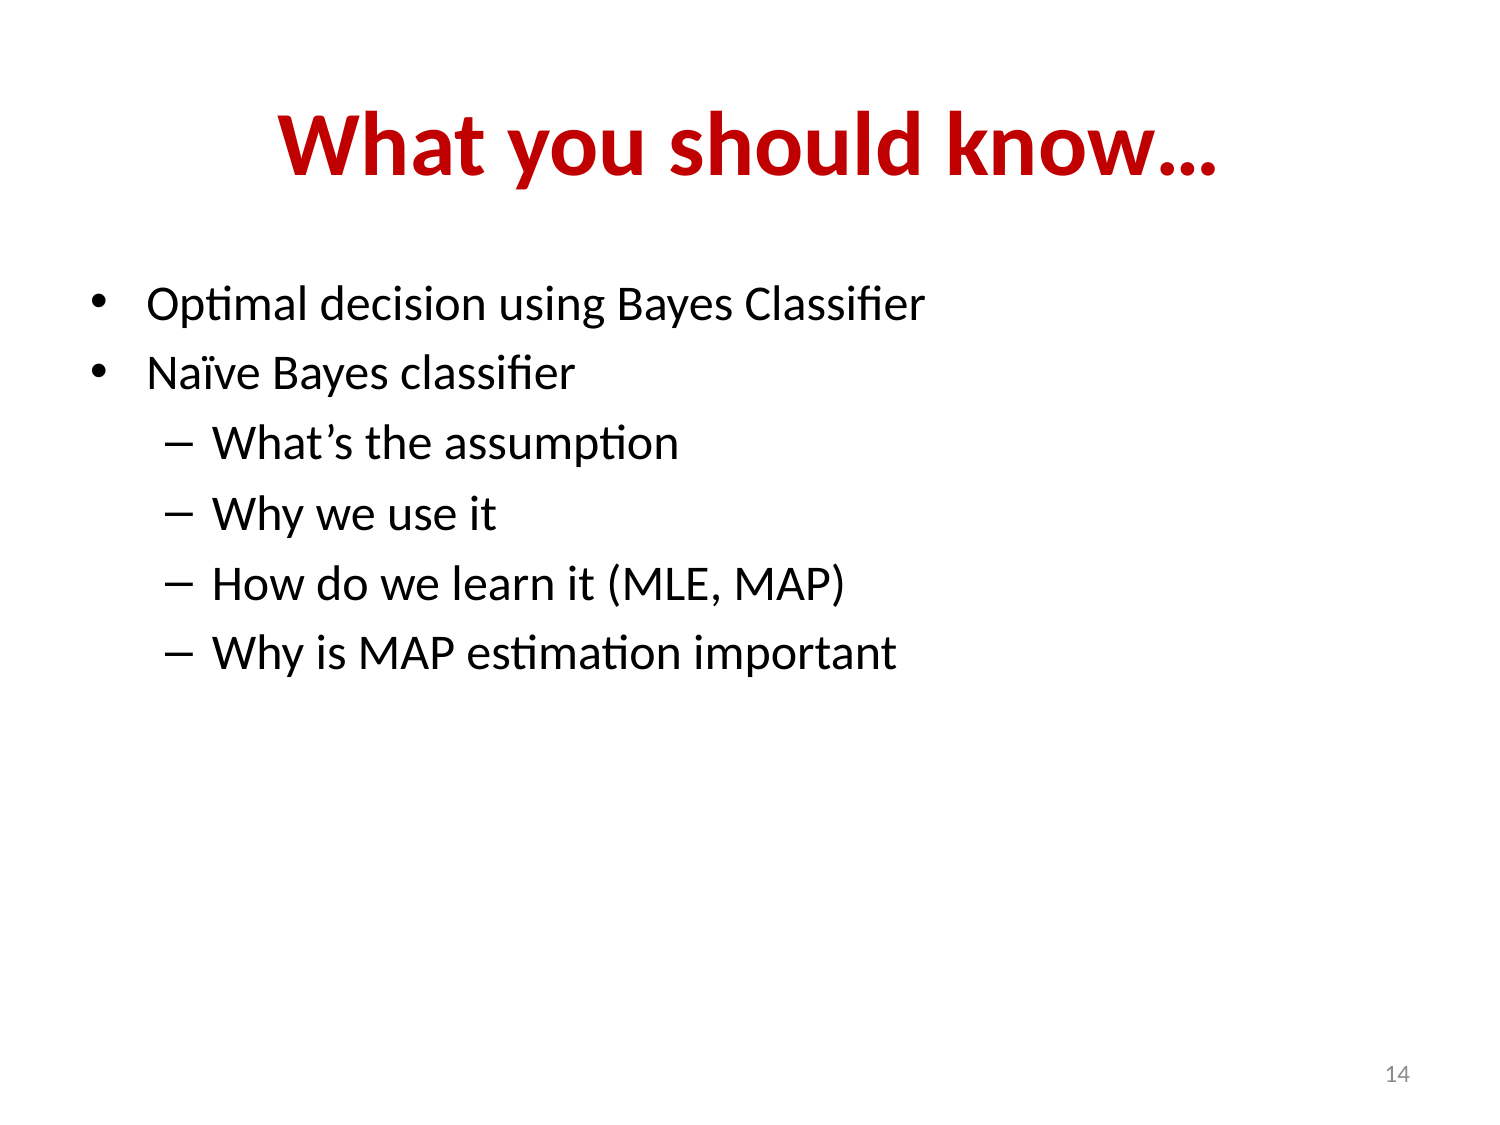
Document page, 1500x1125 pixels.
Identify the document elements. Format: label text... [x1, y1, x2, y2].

slide_number 14 [1074, 1042, 1425, 1103]
title What you should know… [75, 45, 1425, 233]
list Optimal decision using Bayes Classifier Naïve Bayes classifier What’s the assumption Why we use it How do we learn it (MLE, MAP) Why is MAP estimation important [75, 262, 1425, 1005]
